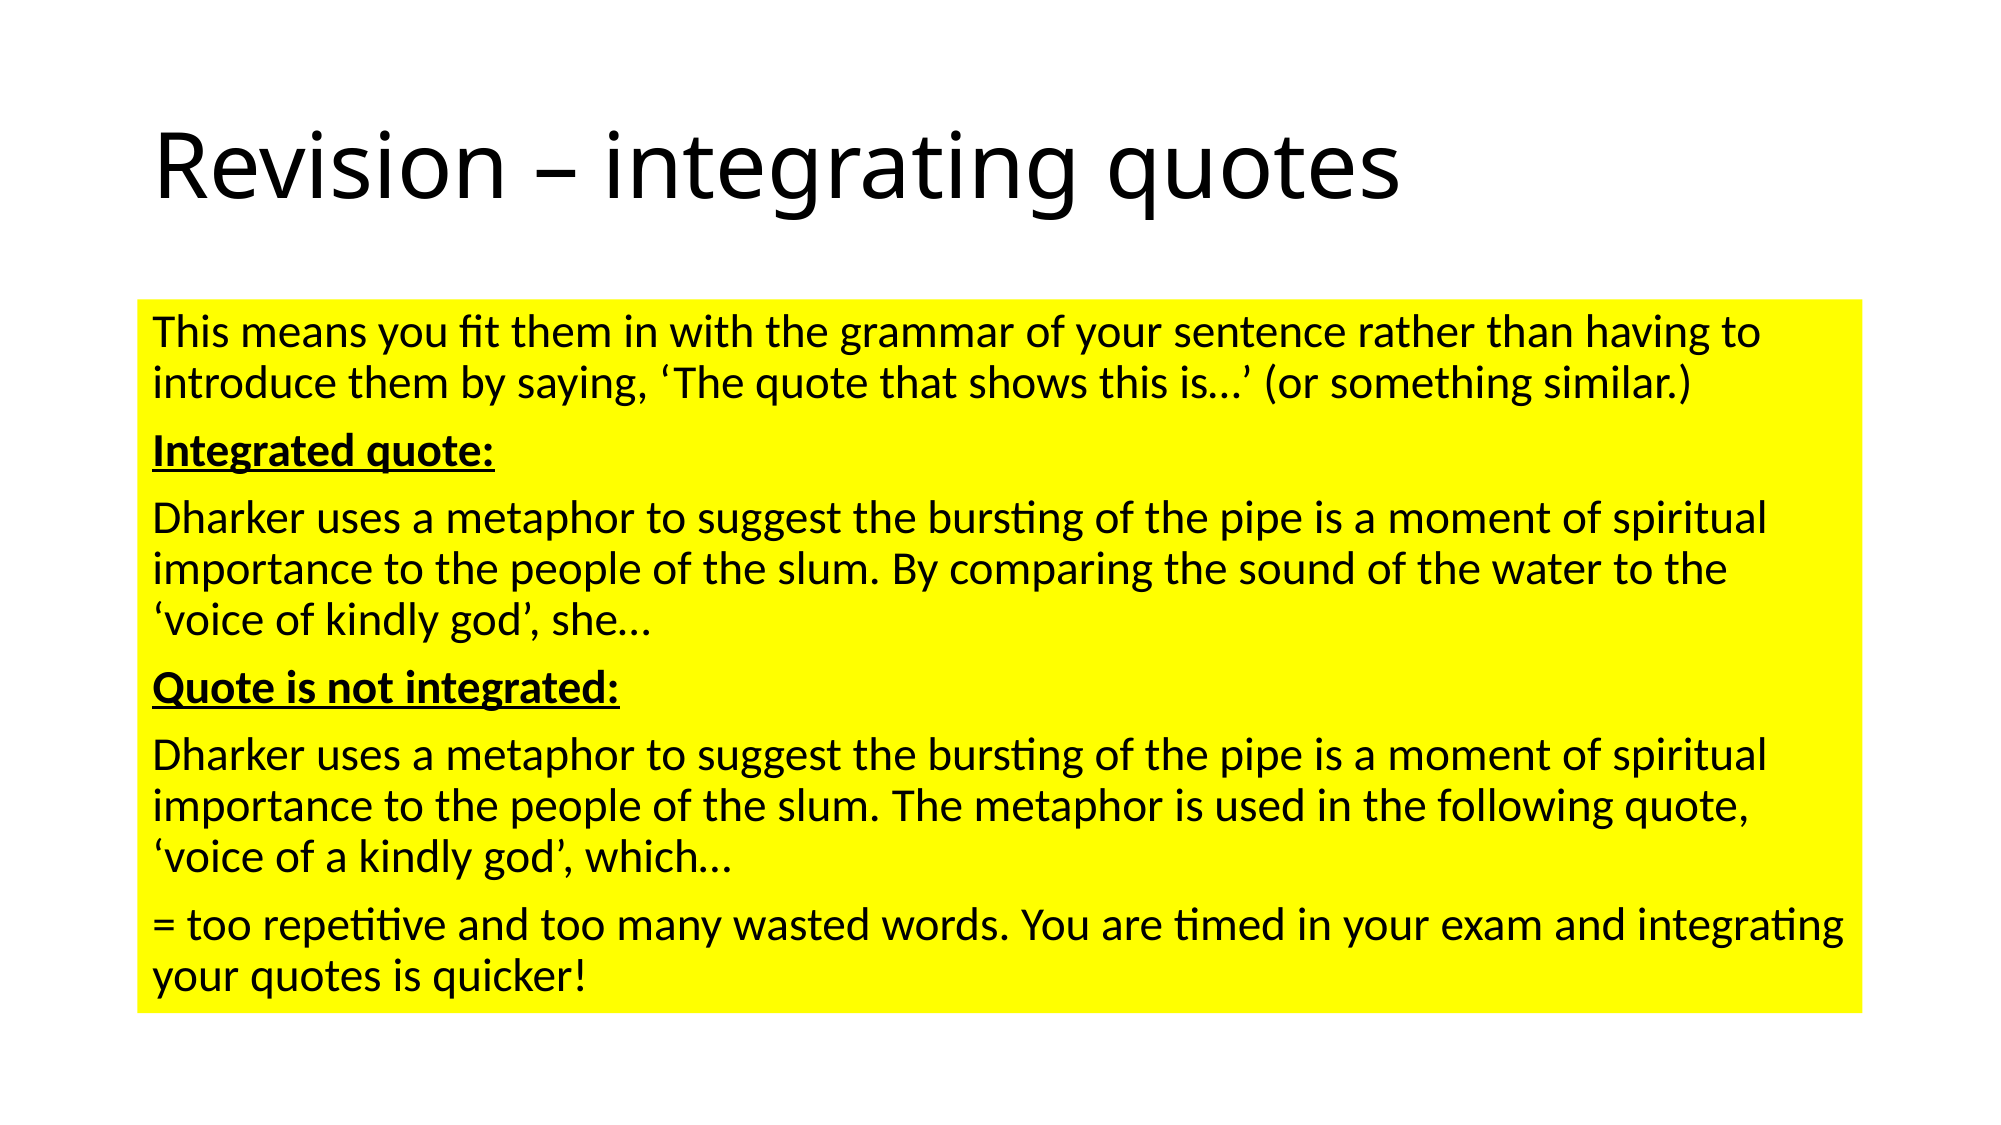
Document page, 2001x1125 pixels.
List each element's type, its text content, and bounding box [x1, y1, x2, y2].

title Revision – integrating quotes [137, 59, 1863, 278]
list This means you fit them in with the grammar of your sentence rather than having to introduce them by saying, ‘The quote that shows this is…’ (or something similar.) Integrated quote: Dharker uses a metaphor to suggest the bursting of the pipe is a moment of spiritual importance to the people of the slum. By comparing the sound of the water to the ‘voice of kindly god’, she… Quote is not integrated: Dharker uses a metaphor to suggest the bursting of the pipe is a moment of spiritual importance to the people of the slum. The metaphor is used in the following quote, ‘voice of a kindly god’, which… = too repetitive and too many wasted words. You are timed in your exam and integrating your quotes is quicker! [137, 299, 1863, 1014]
